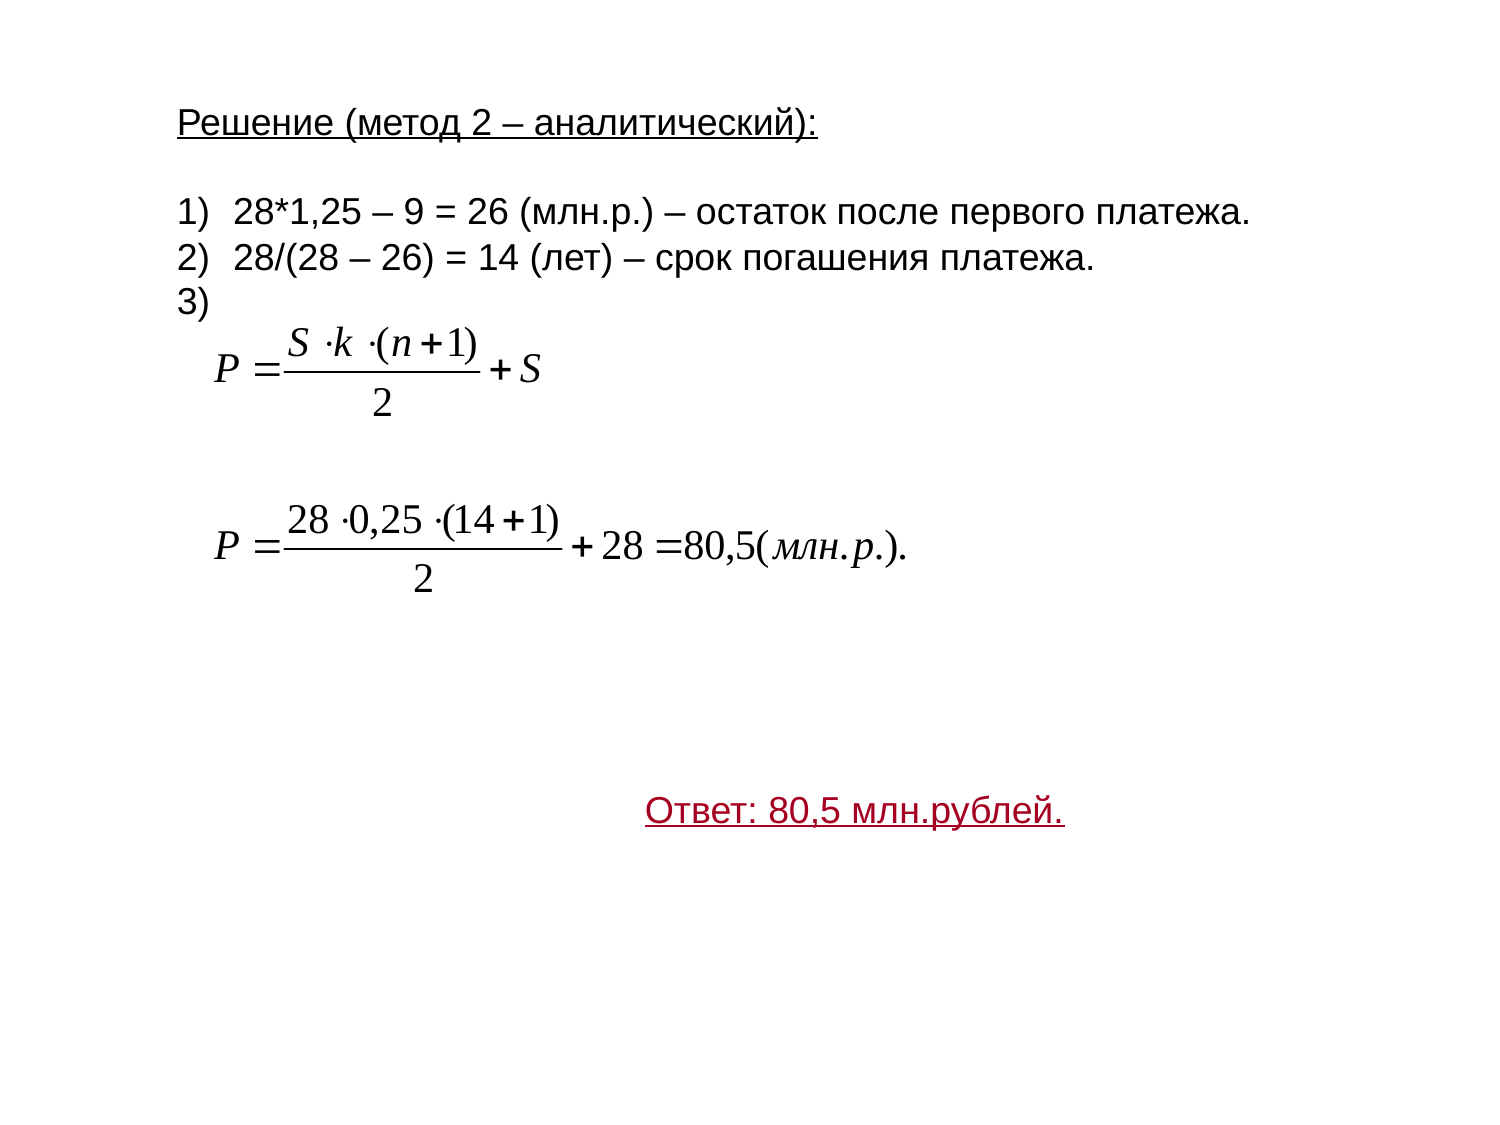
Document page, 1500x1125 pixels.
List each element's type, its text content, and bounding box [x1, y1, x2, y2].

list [206, 314, 916, 600]
text_box Решение (метод 2 – аналитический): 28*1,25 – 9 = 26 (млн.р.) – остаток после первого платежа. 28/(28 – 26) = 14 (лет) – срок погашения платежа. [162, 90, 1267, 330]
text_box Ответ: 80,5 млн.рублей. [630, 778, 1080, 839]
